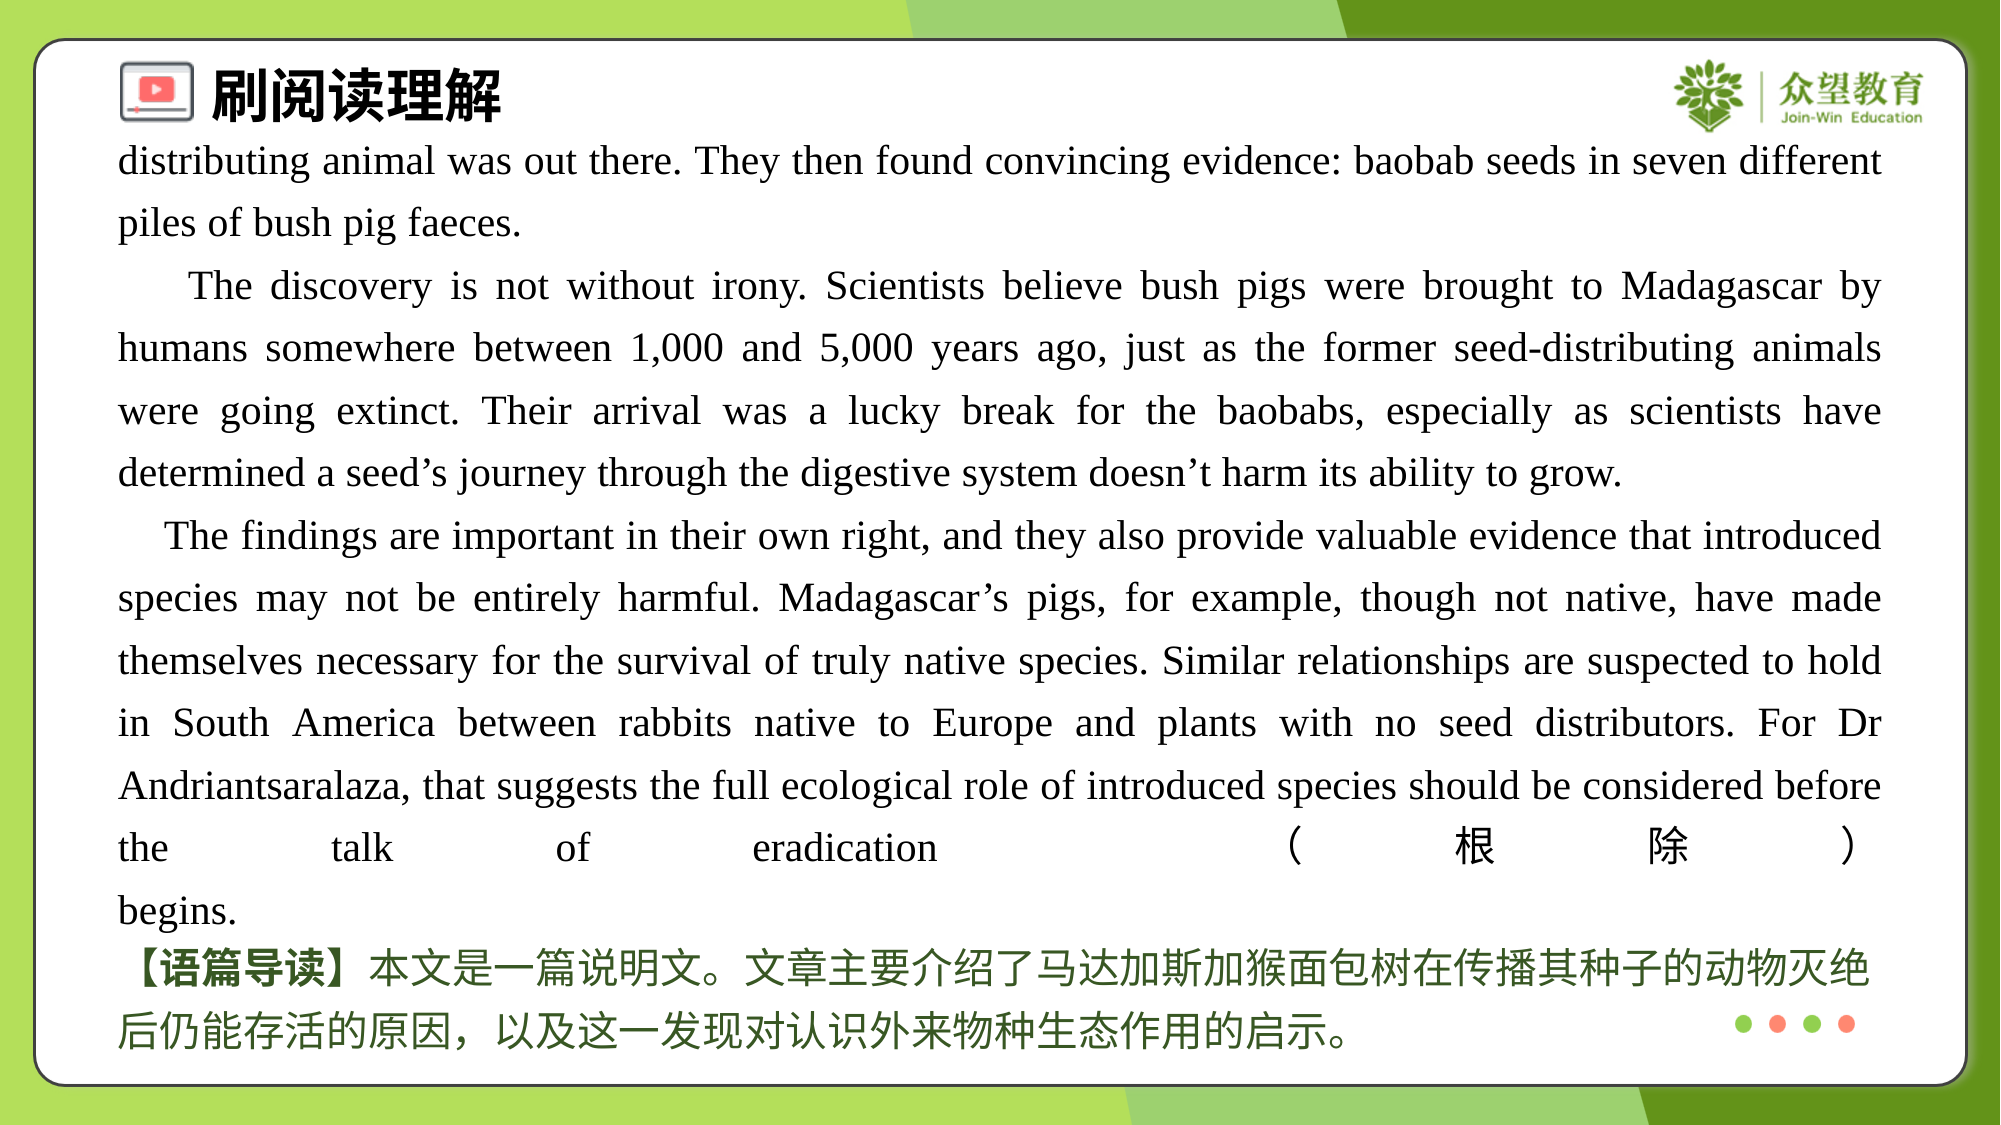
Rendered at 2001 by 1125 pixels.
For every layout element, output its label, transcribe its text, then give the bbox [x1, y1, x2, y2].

picture [0, 0, 2000, 1125]
text_box distributing animal was out there. They then found convincing evidence: baobab seeds in seven different piles of bush pig faeces. The discovery is not without irony. Scientists believe bush pigs were brought to Madagascar by humans somewhere between 1,000 and 5,000 years ago, just as the former seed-distributing animals were going extinct. Their arrival was a lucky break for the baobabs, especially as scientists have determined a seed’s journey through the digestive system doesn’t harm its ability to grow. The findings are important in their own right, and they also provide valuable evidence that introduced species may not be entirely harmful. Madagascar’s pigs, for example, though not native, have made themselves necessary for the survival of truly native species. Similar relationships are suspected to hold in South America between rabbits native to Europe and plants with no seed distributors. For Dr Andriantsaralaza, that suggests the full ecological role of introduced species should be considered before the talk of eradication （根除） begins.#1.5 [117, 120, 1882, 927]
text_box 【语篇导读】本文是一篇说明文。文章主要介绍了马达加斯加猴面包树在传播其种子的动物灭绝后仍能存活的原因，以及这一发现对认识外来物种生态作用的启示。 [117, 929, 1882, 1050]
